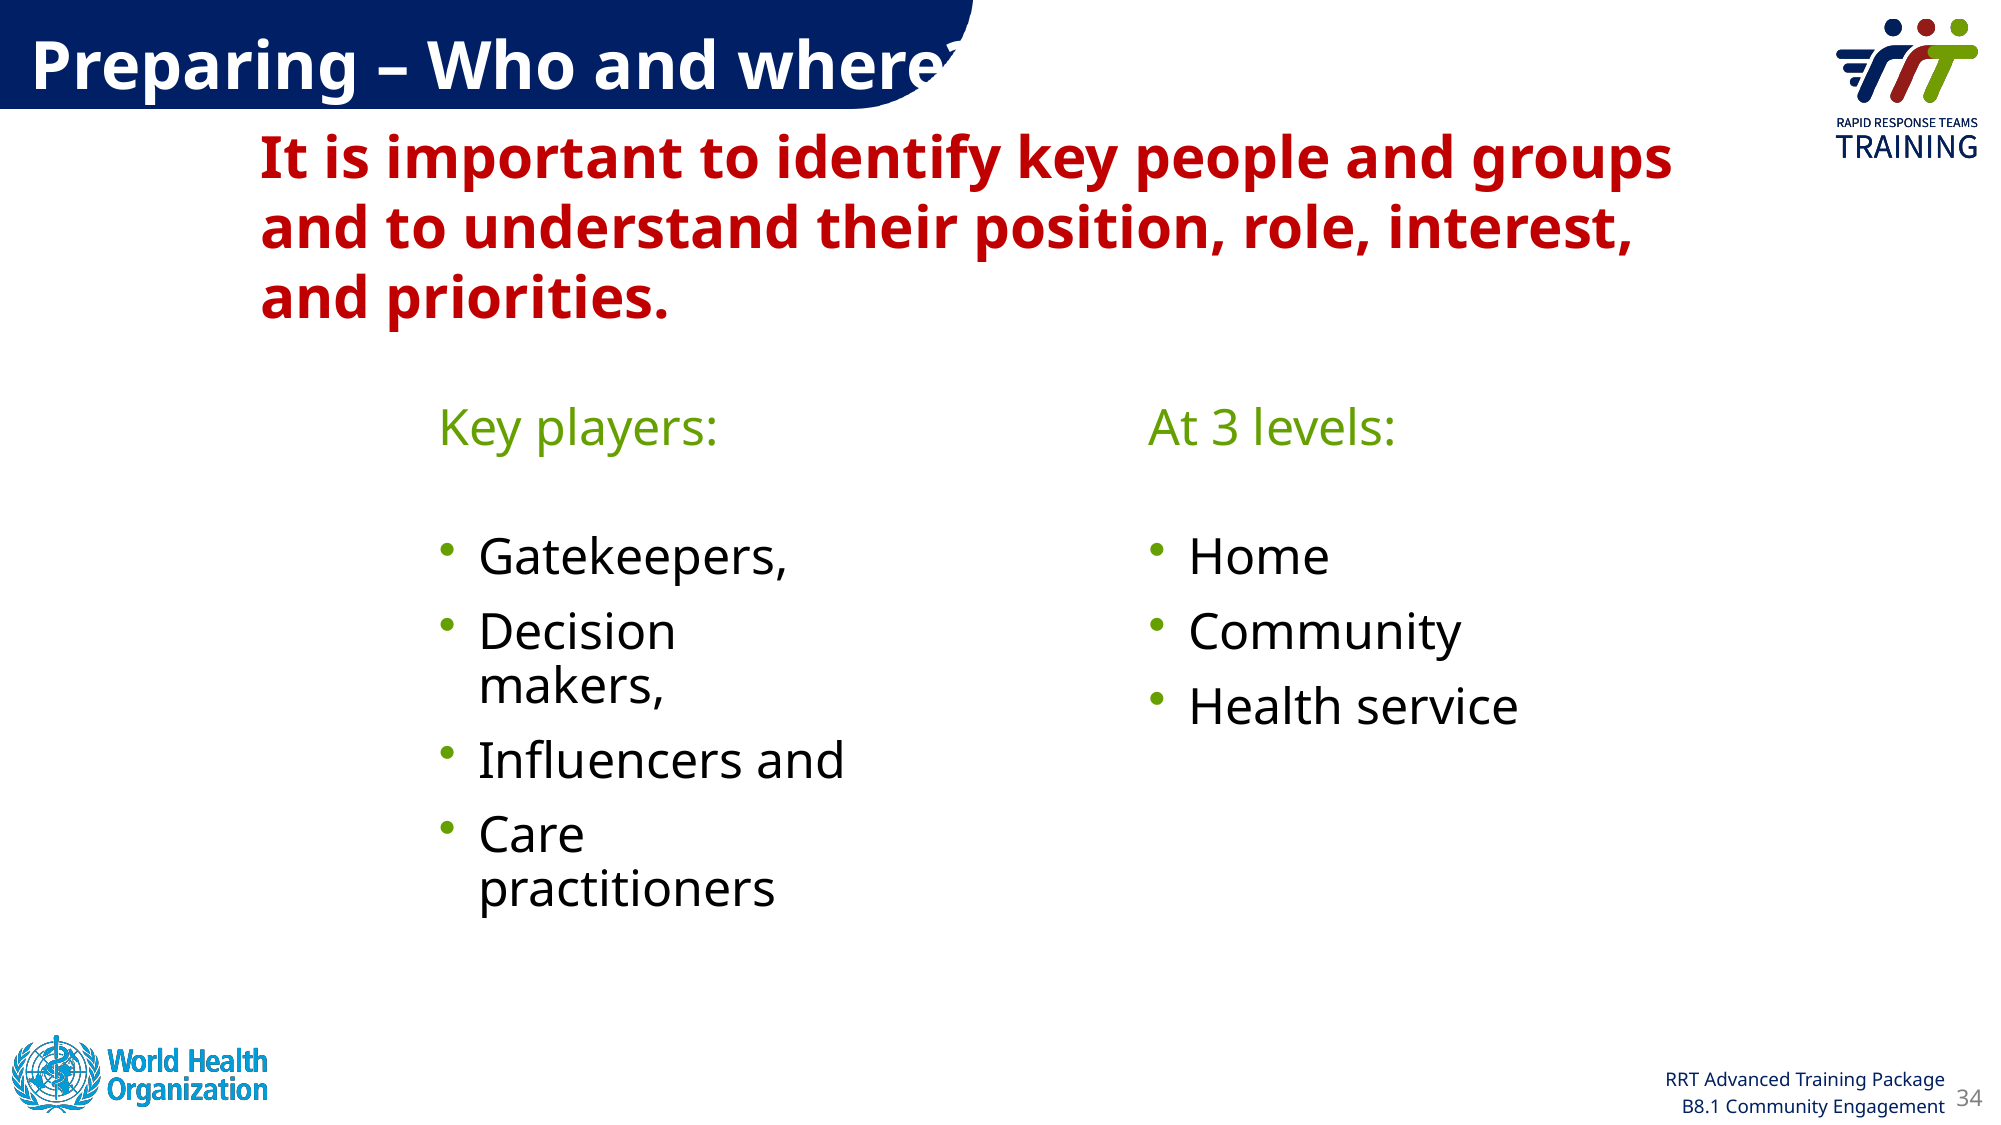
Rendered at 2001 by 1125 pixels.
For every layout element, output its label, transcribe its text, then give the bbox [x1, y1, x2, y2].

picture [30, 1083, 37, 1091]
picture [22, 1062, 26, 1077]
picture [0, 0, 974, 109]
picture [71, 1053, 90, 1091]
picture [46, 1056, 54, 1062]
picture [1835, 19, 1978, 167]
picture [12, 1035, 54, 1068]
picture [34, 1054, 43, 1078]
text_box At 3 levels: Home Community Health service [1141, 395, 1635, 743]
picture [24, 1054, 36, 1087]
list Key players: Gatekeepers, Decision makers, Influencers and Care practitioners [430, 394, 866, 846]
picture [40, 1062, 47, 1070]
picture [36, 1088, 78, 1105]
picture [50, 1108, 62, 1113]
text_box It is important to identify key people and groups and to understand their position, role, interest, and priorities. [252, 112, 1748, 338]
text_box Preparing – Who and where? [22, 15, 1490, 122]
picture [59, 1035, 267, 1113]
picture [12, 1083, 48, 1113]
